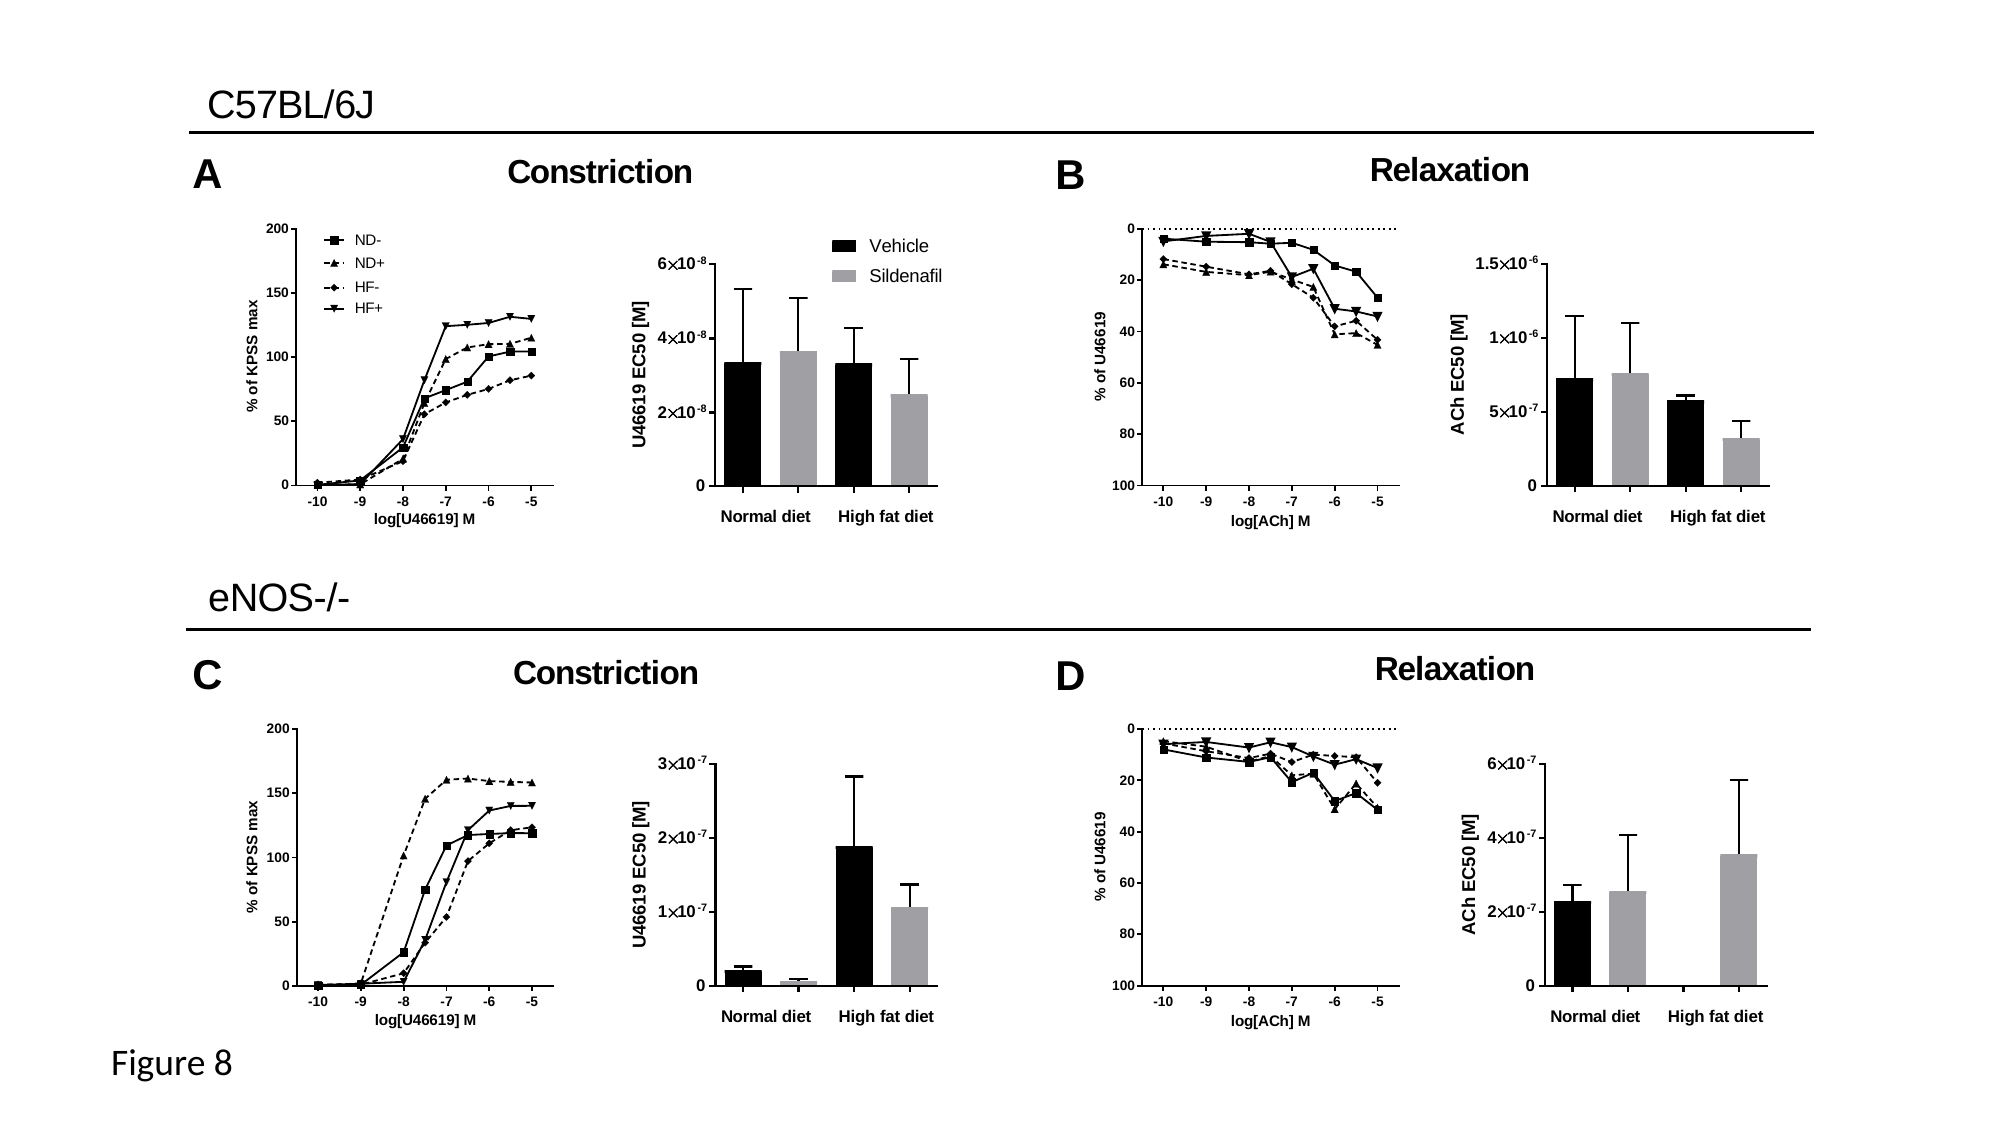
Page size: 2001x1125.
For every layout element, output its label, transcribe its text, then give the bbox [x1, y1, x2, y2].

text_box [170, 60, 1830, 1065]
text_box Figure 8 [96, 1030, 559, 1090]
